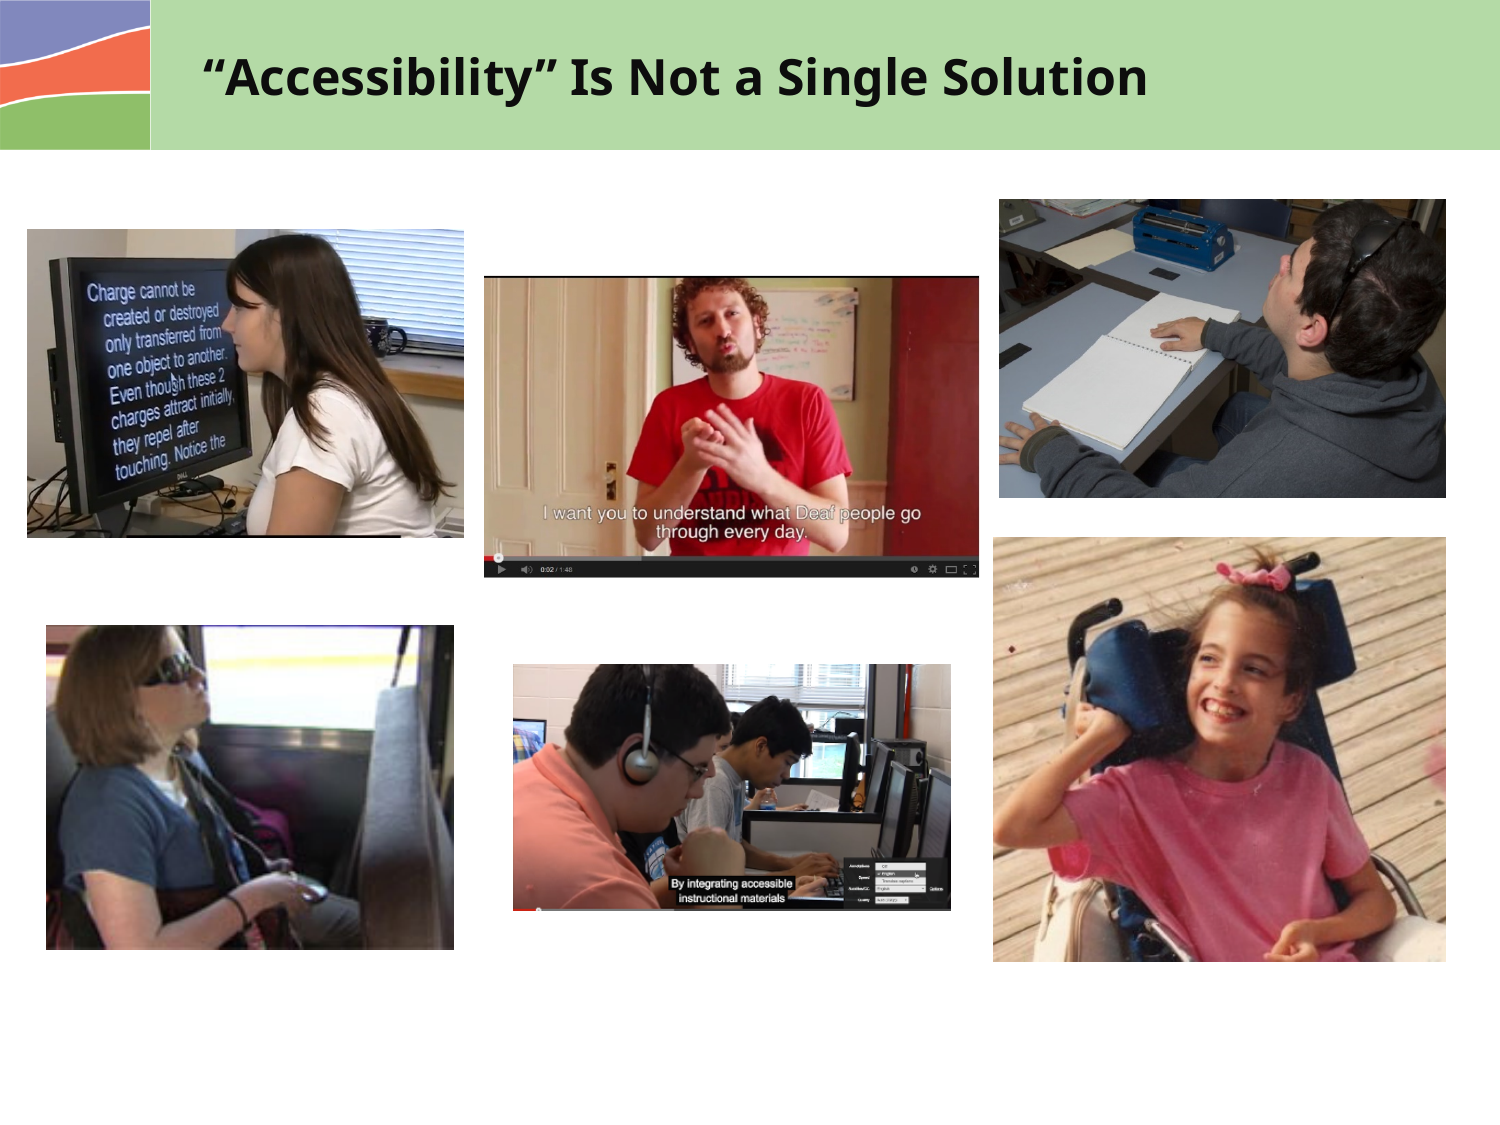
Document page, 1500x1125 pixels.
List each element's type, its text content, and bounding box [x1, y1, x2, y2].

picture [992, 537, 1446, 962]
picture [27, 228, 464, 538]
picture [999, 199, 1446, 498]
title “Accessibility” Is Not a Single Solution [150, 0, 1500, 151]
picture [0, 0, 150, 150]
picture [513, 664, 951, 911]
picture [483, 274, 981, 579]
picture [46, 625, 454, 951]
